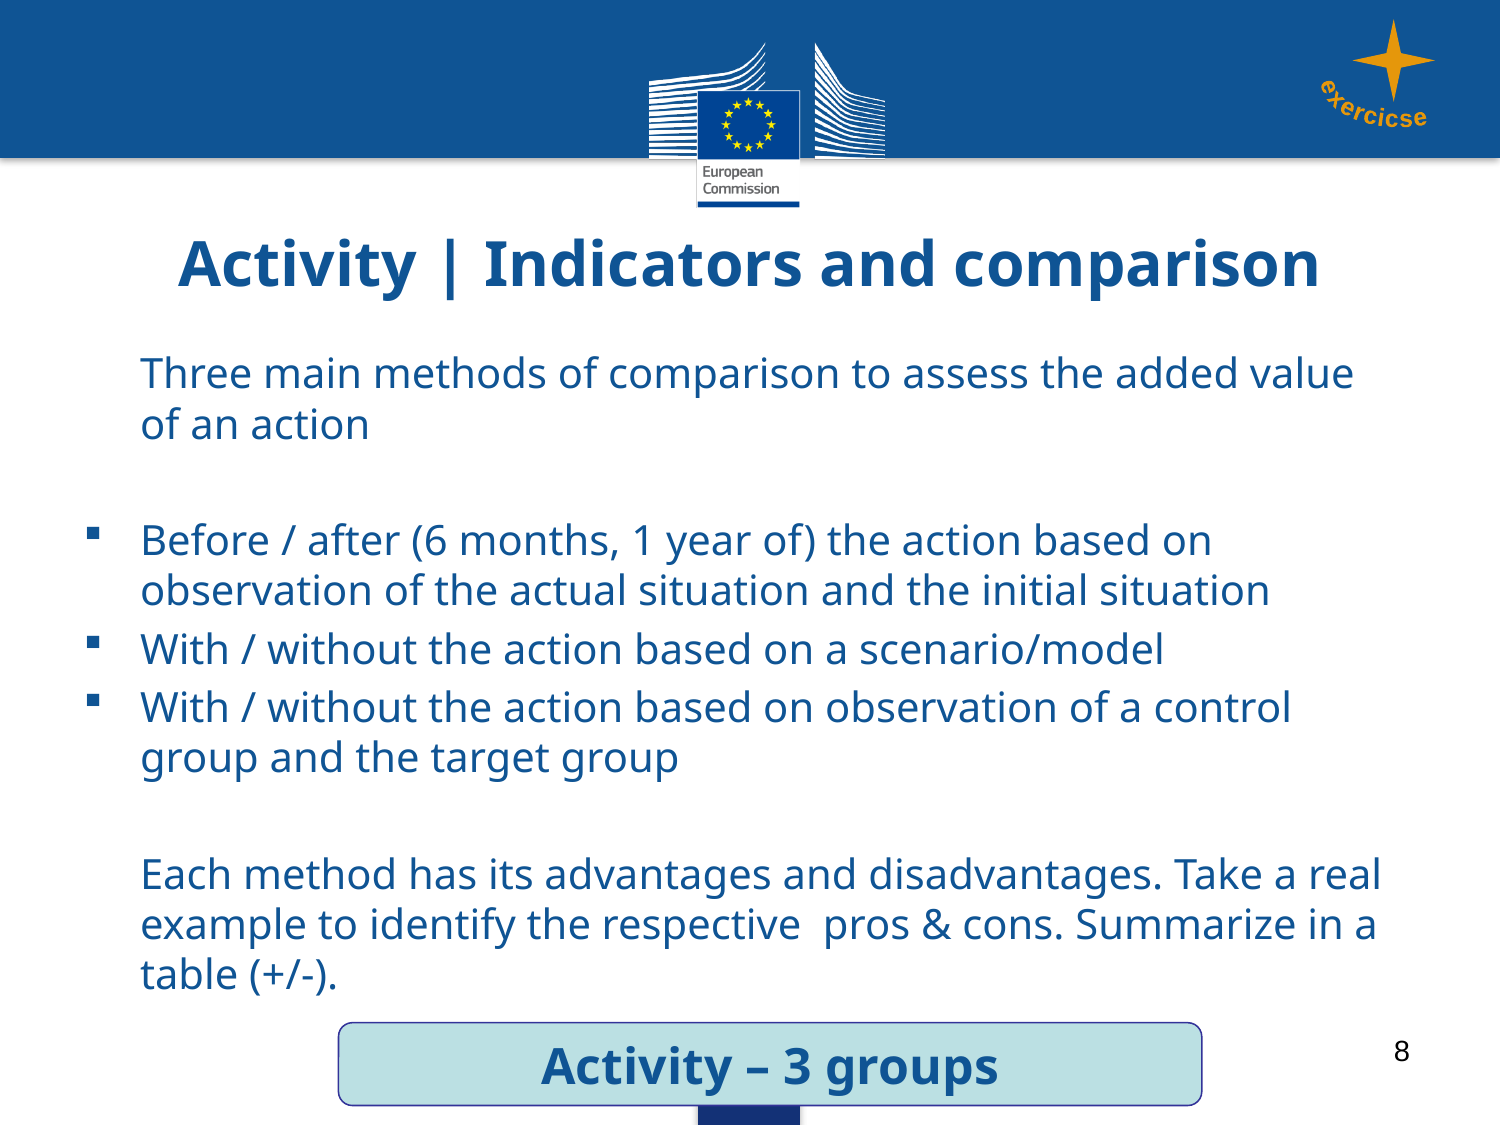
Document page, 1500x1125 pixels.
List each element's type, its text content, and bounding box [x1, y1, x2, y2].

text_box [1328, 18, 1471, 119]
text_box Activity | Indicators and comparison [0, 199, 1500, 325]
text_box Activity – 3 groups [338, 1022, 1202, 1106]
picture [649, 42, 885, 199]
slide_number 8 [1198, 1024, 1426, 1103]
list Three main methods of comparison to assess the added value of an action Before / after (6 months, 1 year of) the action based on observation of the actual situation and the initial situation With / without the action based on a scenario/model With / without the action based on observation of a control group and the target group Each method has its advantages and disadvantages. Take a real example to identify the respective pros & cons. Summarize in a table (+/-). [68, 339, 1412, 1063]
